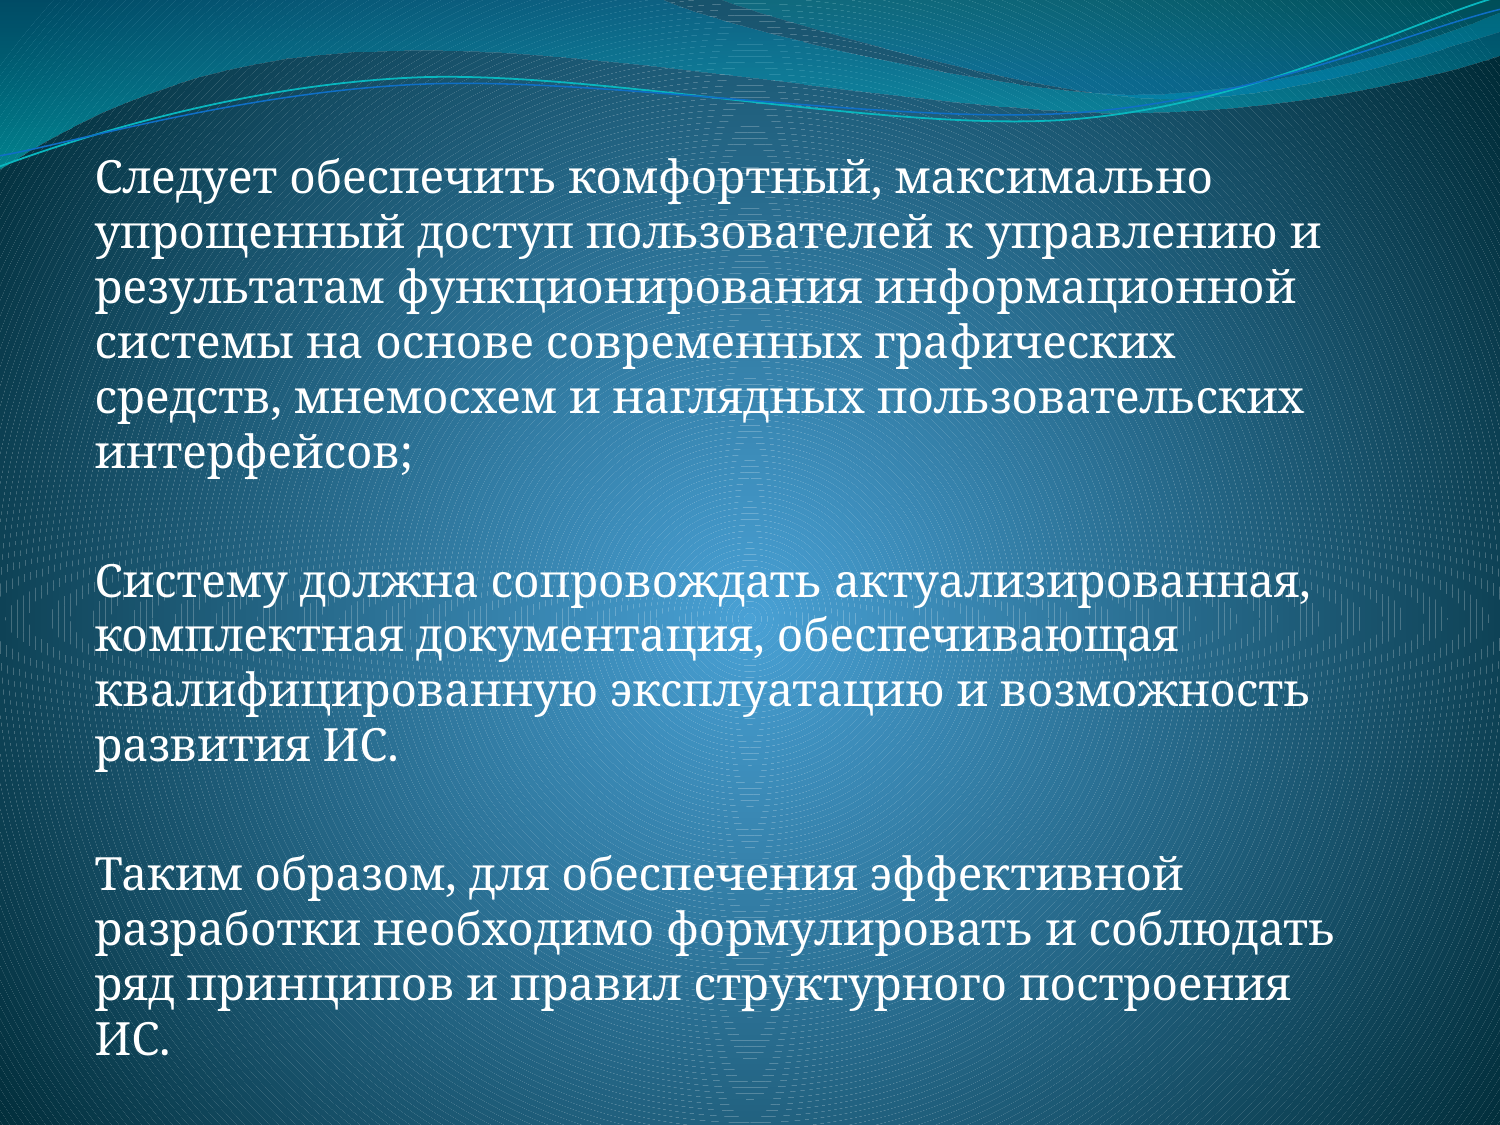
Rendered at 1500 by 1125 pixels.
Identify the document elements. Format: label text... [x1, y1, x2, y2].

list Следует обеспечить комфортный, максимально упрощенный доступ пользователей к управлению и результатам функционирования информационной системы на основе современных графических средств, мнемосхем и наглядных пользовательских интерфейсов; Систему должна сопровождать актуализированная, комплектная документация, обеспечивающая квалифицированную эксплуатацию и возможность развития ИС. Таким образом, для обеспечения эффективной разработки необходимо формулировать и соблюдать ряд принципов и правил структурного построения ИС. [86, 140, 1362, 1102]
